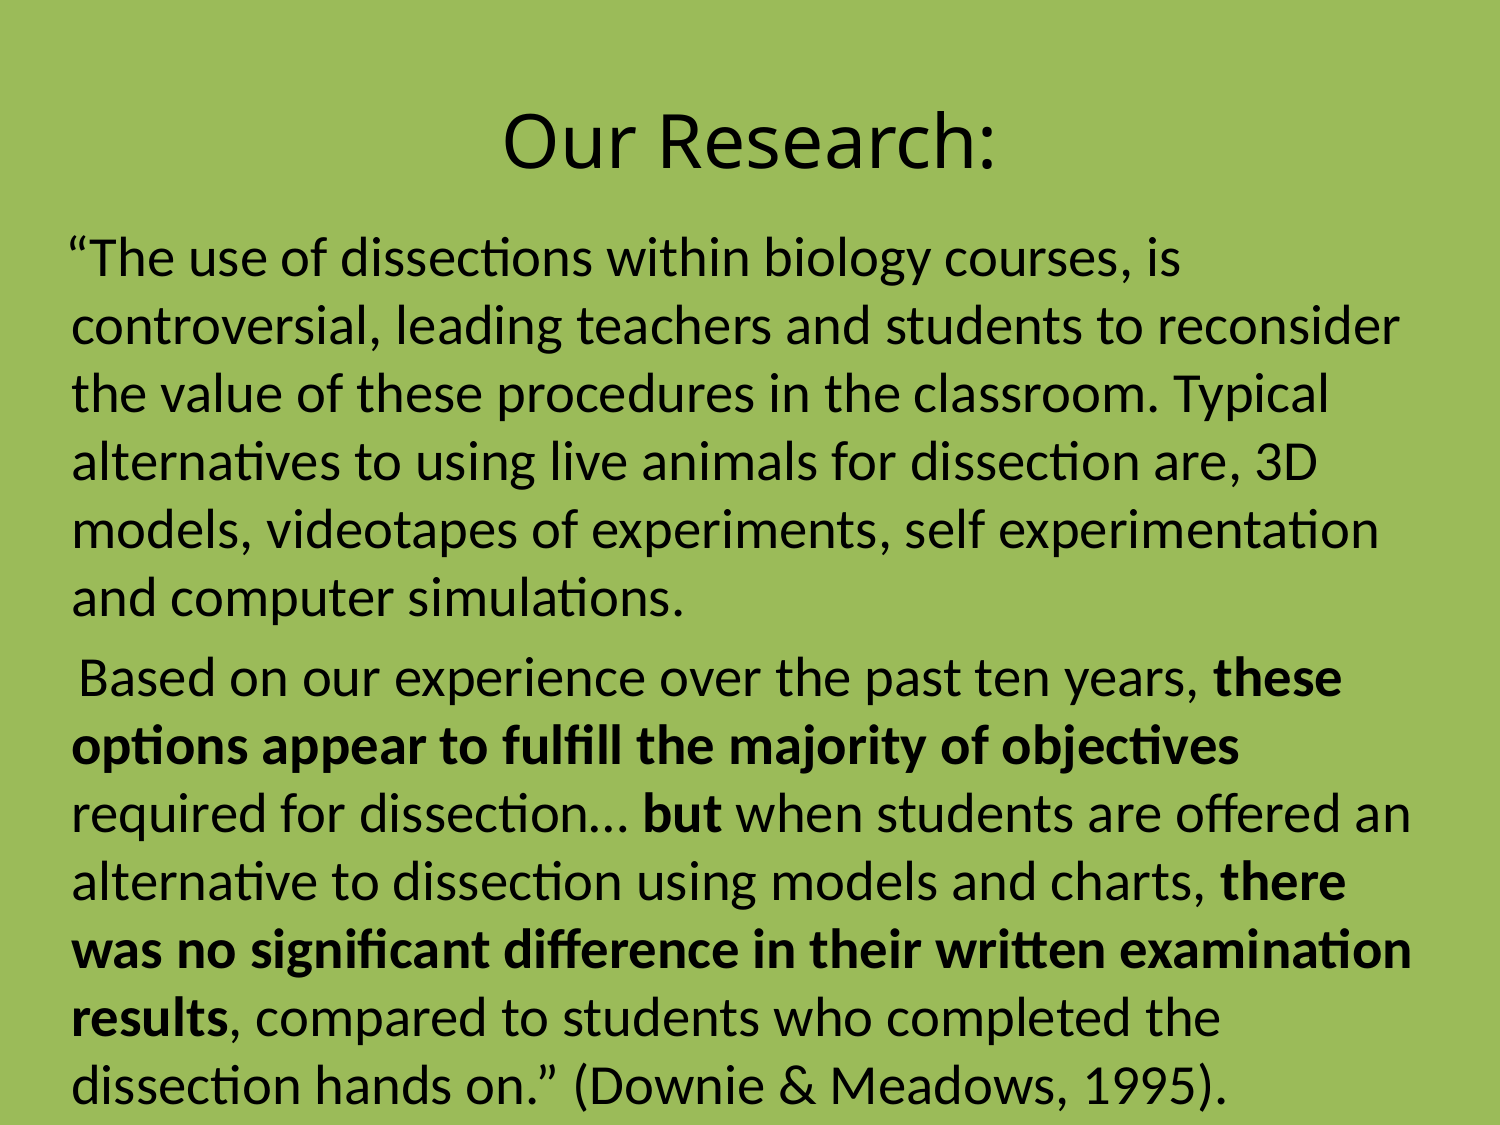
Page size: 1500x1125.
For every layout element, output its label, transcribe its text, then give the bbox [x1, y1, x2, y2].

title Our Research: [75, 45, 1425, 212]
list “The use of dissections within biology courses, is controversial, leading teachers and students to reconsider the value of these procedures in the classroom. Typical alternatives to using live animals for dissection are, 3D models, videotapes of experiments, self experimentation and computer simulations. Based on our experience over the past ten years, these options appear to fulfill the majority of objectives required for dissection… but when students are offered an alternative to dissection using models and charts, there was no significant difference in their written examination results, compared to students who completed the dissection hands on.” (Downie & Meadows, 1995). [0, 212, 1463, 1125]
